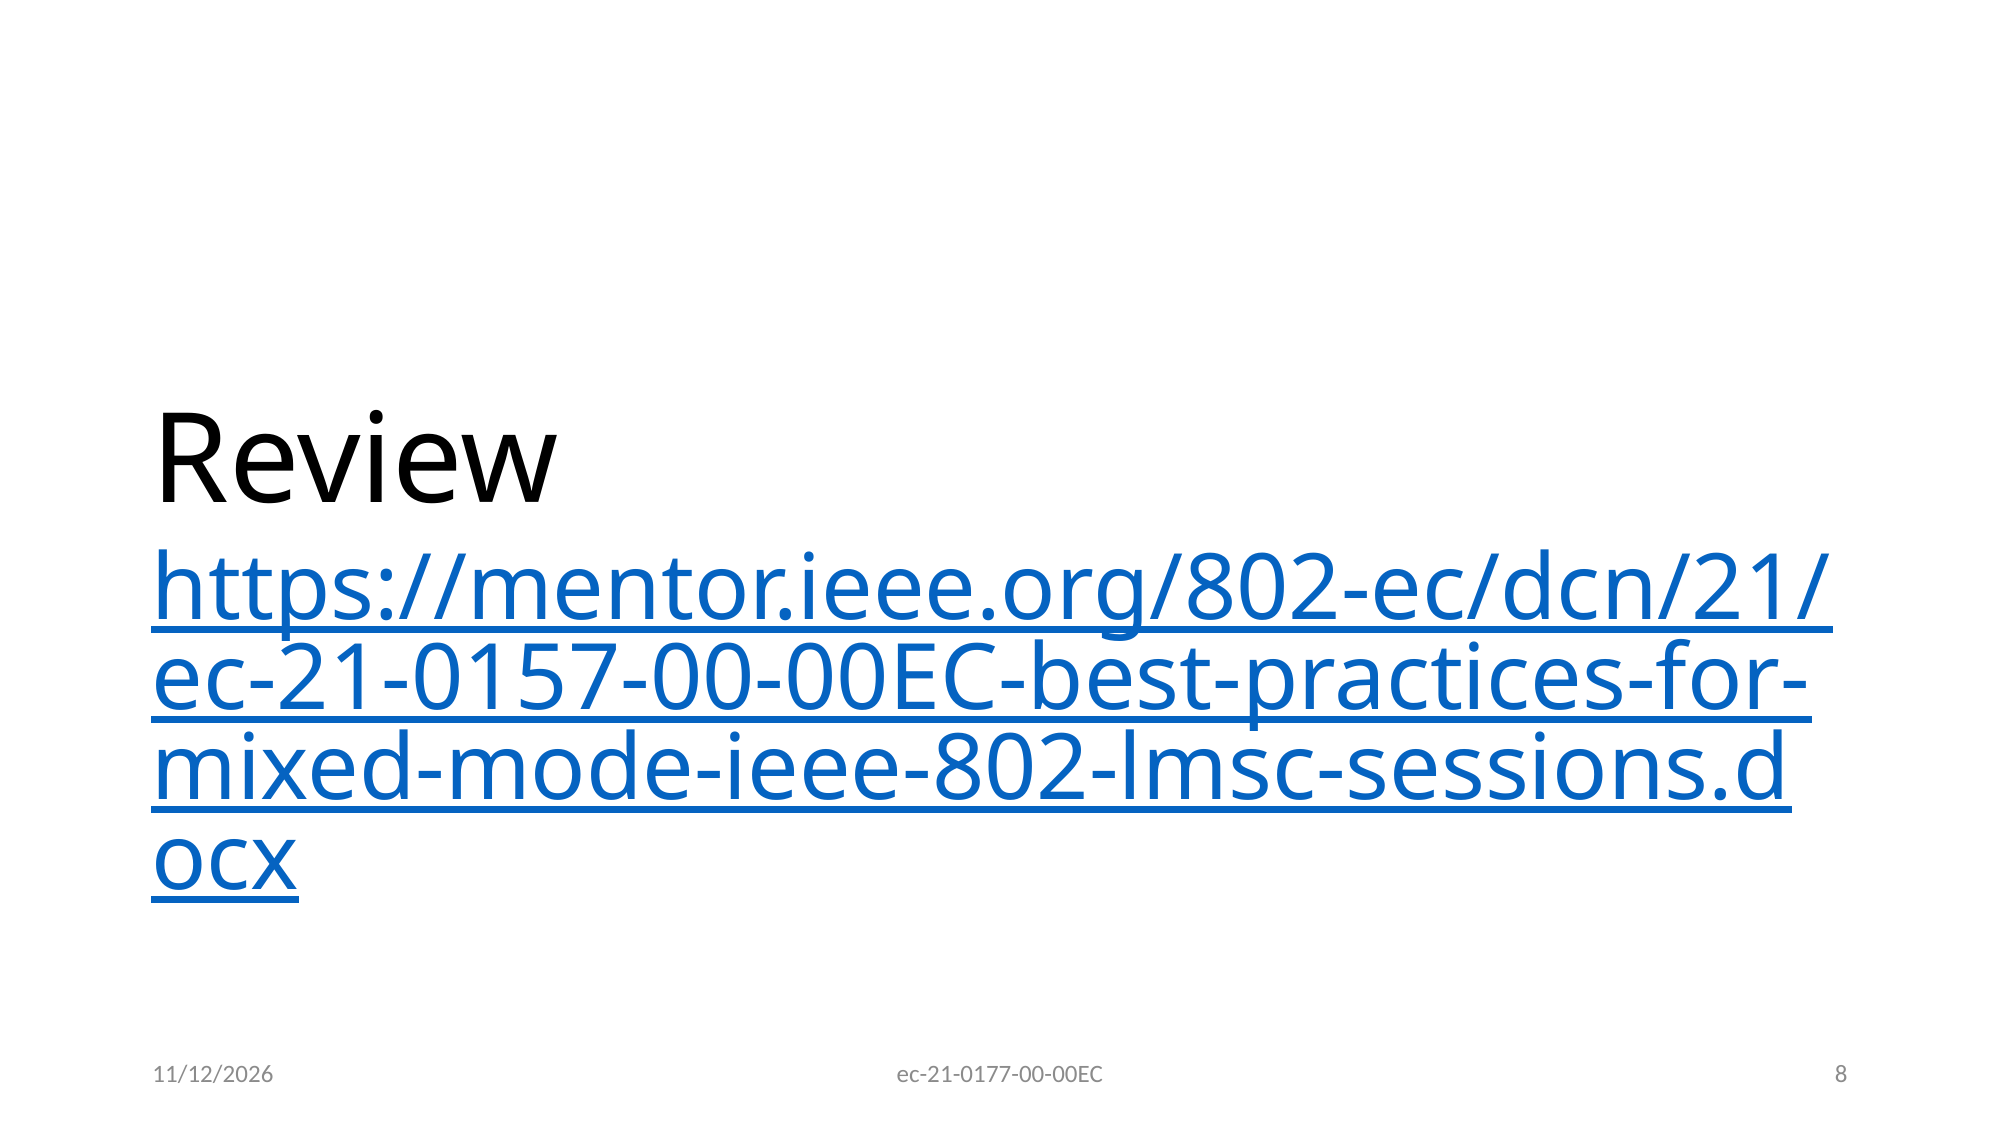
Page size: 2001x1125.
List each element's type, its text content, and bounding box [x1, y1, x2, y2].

slide_number 8 [1412, 1042, 1863, 1103]
footer ec-21-0177-00-00EC [662, 1042, 1338, 1103]
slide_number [137, 1042, 588, 1103]
title Review https://mentor.ieee.org/802-ec/dcn/21/ec-21-0157-00-00EC-best-practices-for-mixed-mode-ieee-802-lmsc-sessions.docx [136, 280, 1862, 749]
